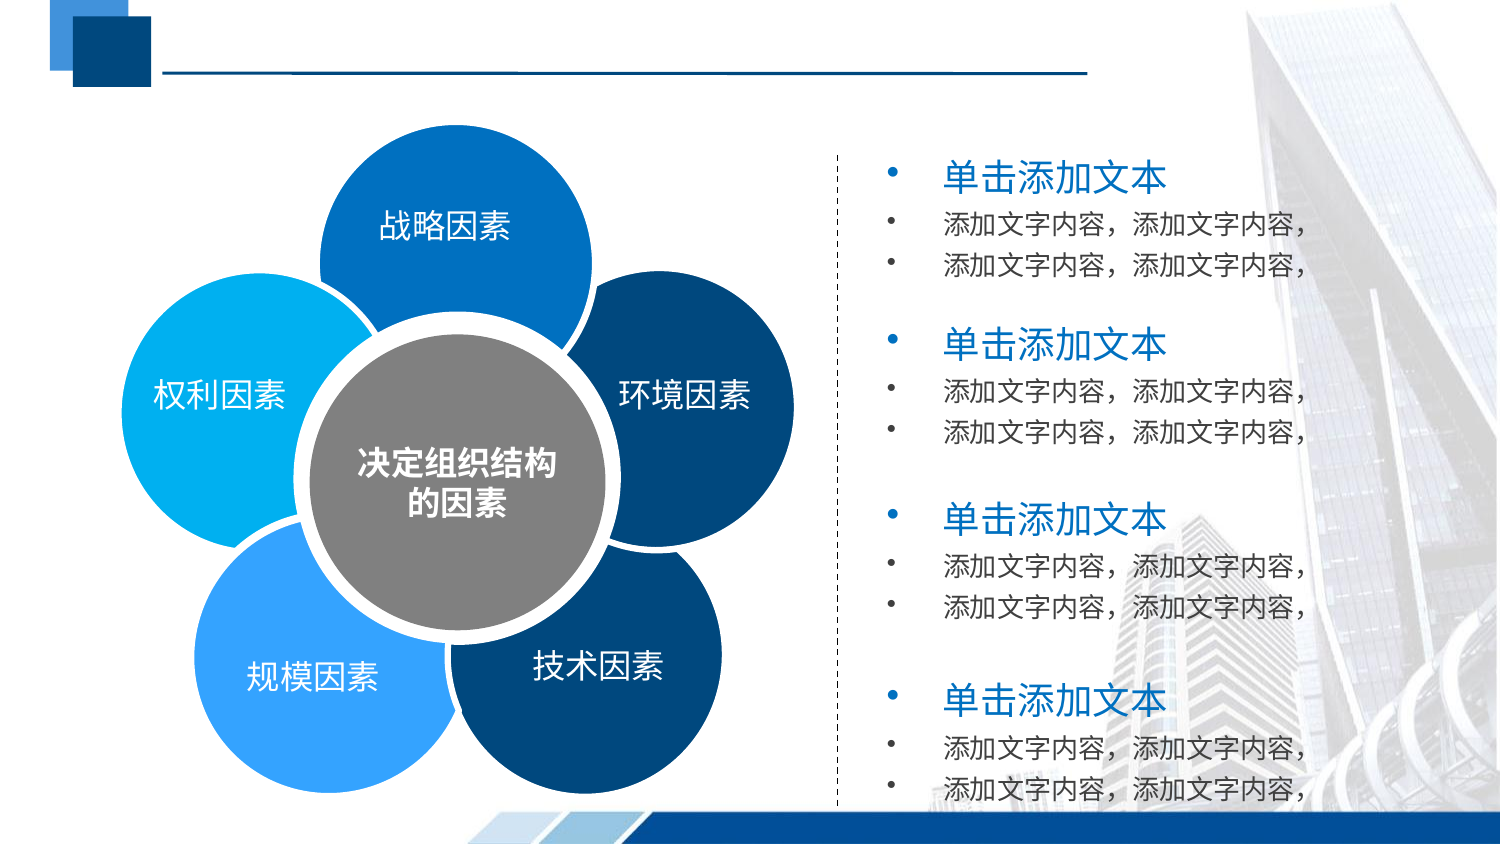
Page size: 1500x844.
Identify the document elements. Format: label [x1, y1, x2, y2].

text_box [871, 313, 1348, 471]
text_box [119, 121, 796, 798]
picture [0, 0, 1500, 844]
text_box [871, 669, 1348, 827]
text_box [871, 488, 1348, 646]
text_box [871, 146, 1348, 304]
